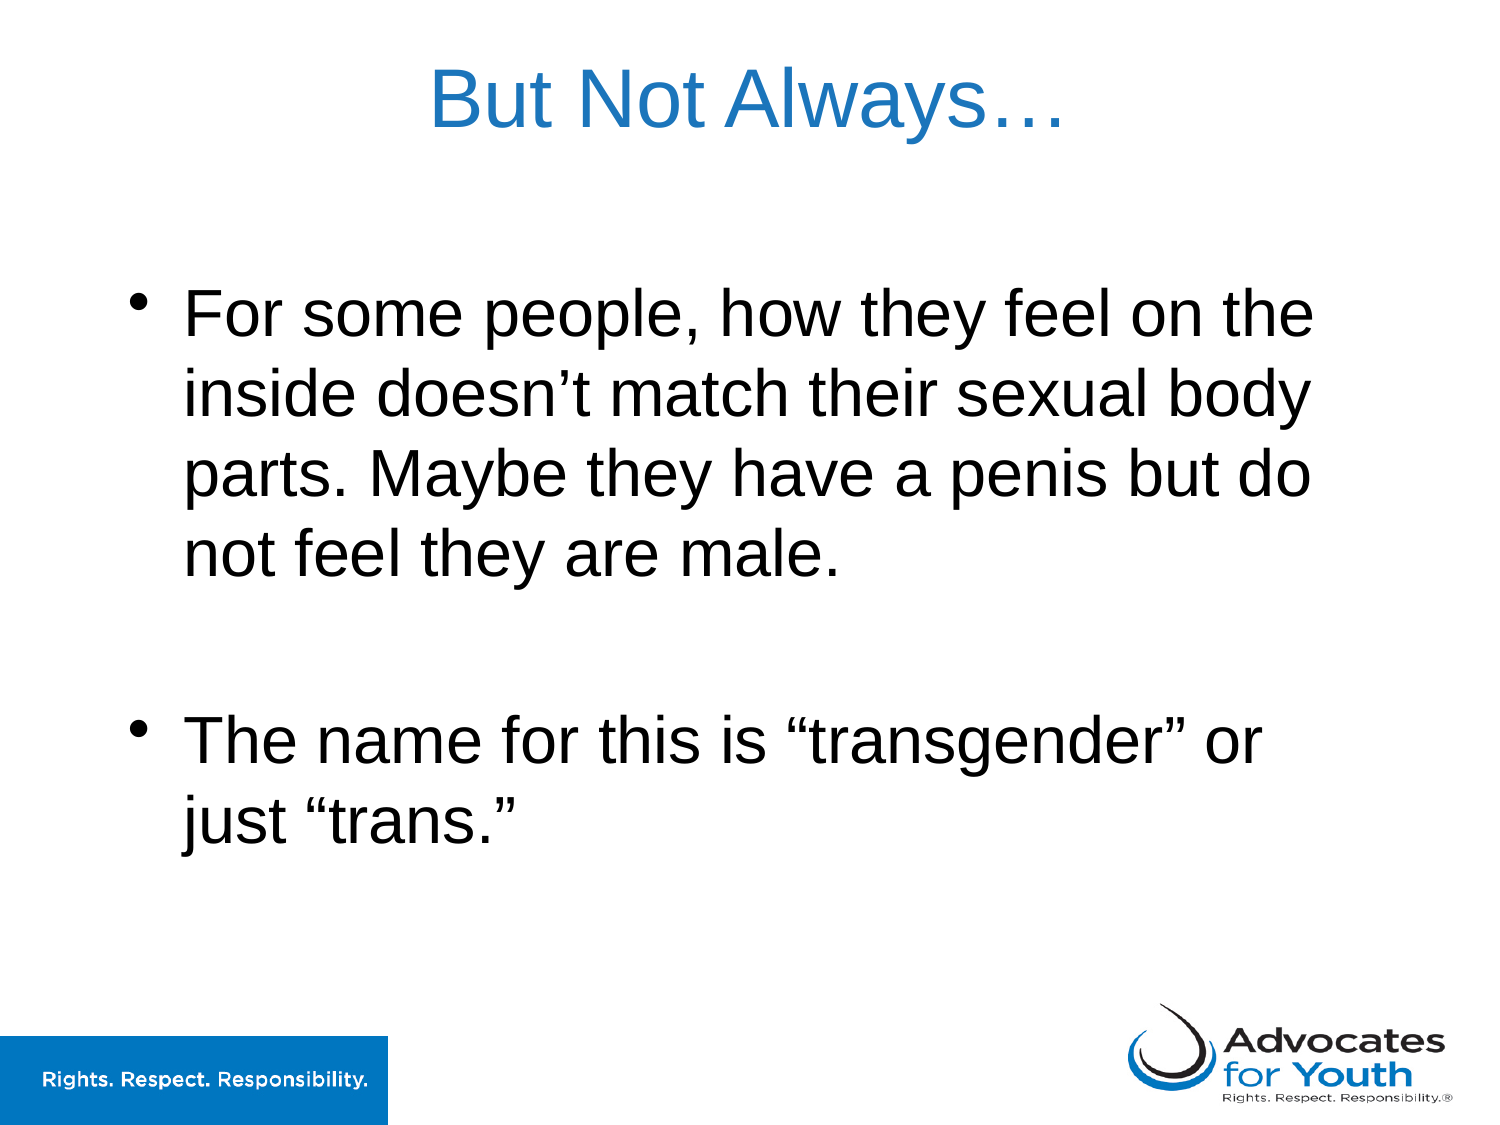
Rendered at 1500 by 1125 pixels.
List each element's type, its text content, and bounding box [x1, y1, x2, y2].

title But Not Always… [112, 0, 1388, 188]
picture [0, 1036, 388, 1125]
picture [1093, 988, 1495, 1123]
list For some people, how they feel on the inside doesn’t match their sexual body parts. Maybe they have a penis but do not feel they are male. The name for this is “transgender” or just “trans.” [112, 262, 1388, 938]
